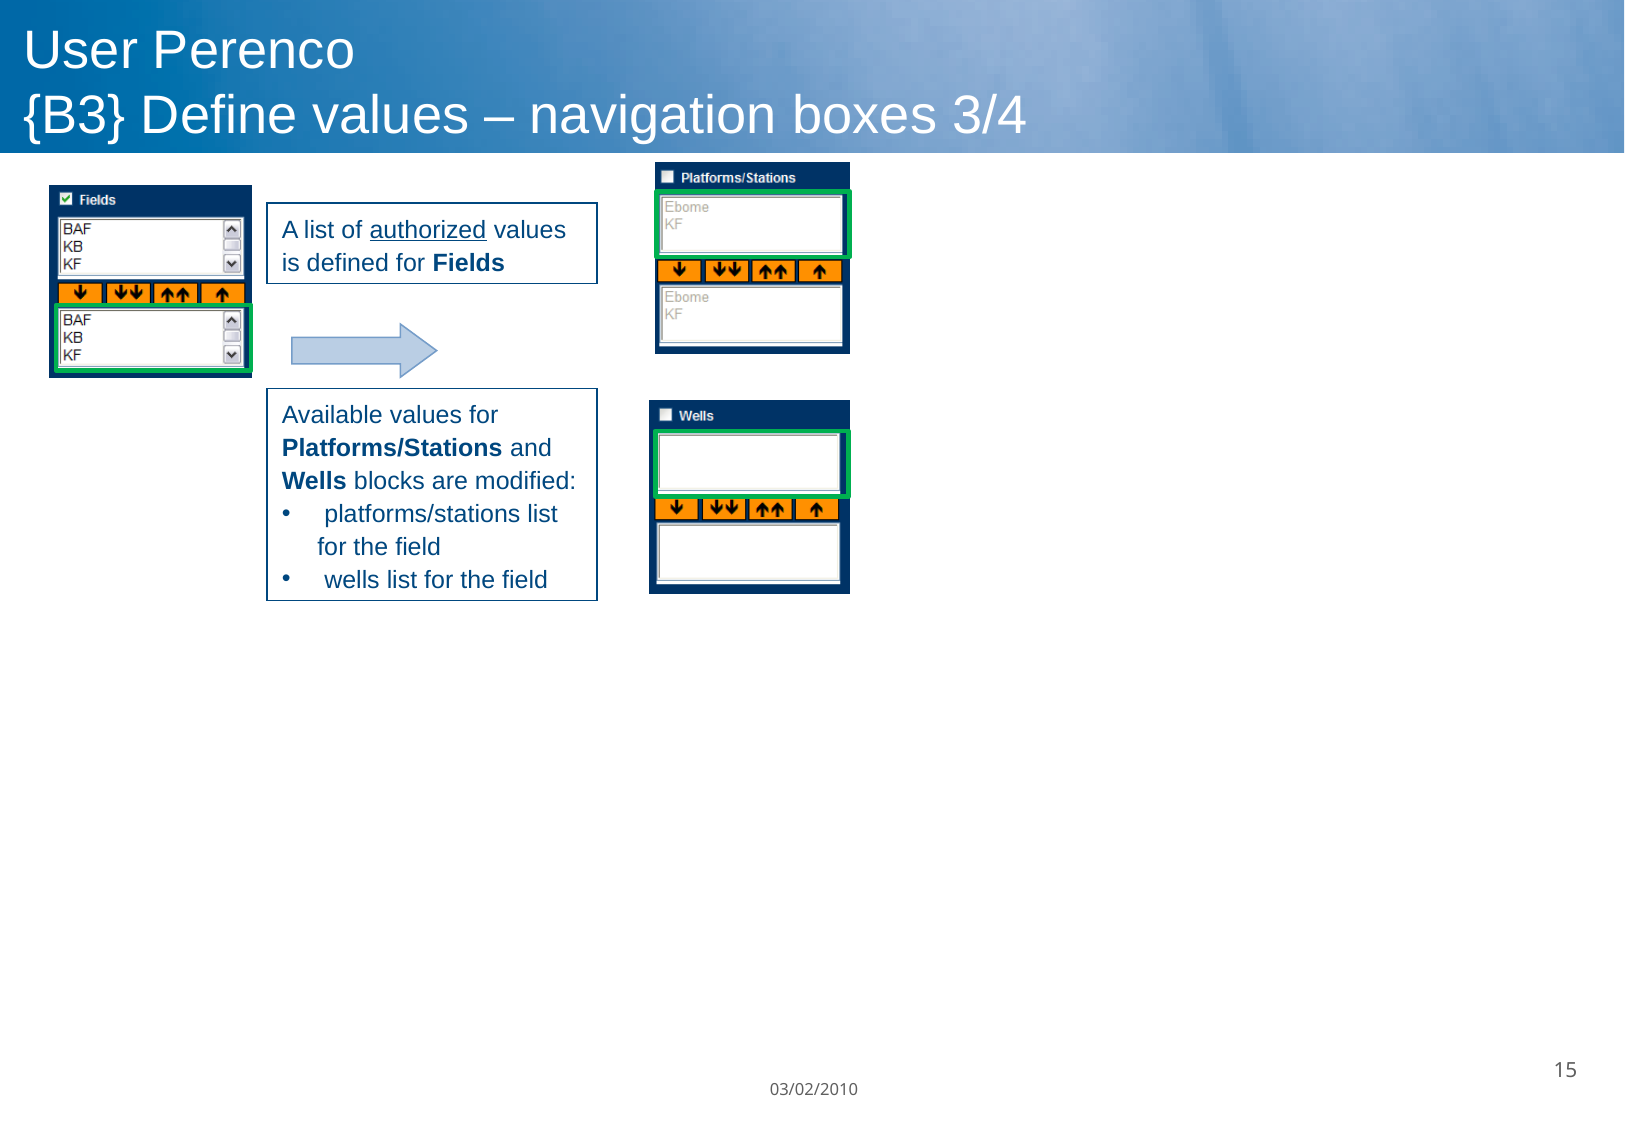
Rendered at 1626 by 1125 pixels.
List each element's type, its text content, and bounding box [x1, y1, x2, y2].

picture [655, 162, 851, 355]
slide_number 15 [0, 1049, 1593, 1093]
text_box Available values for Platforms/Stations and Wells blocks are modified: platforms/stations list for the field wells list for the field [267, 388, 597, 601]
footer 03/02/2010 [14, 1070, 1615, 1104]
picture [649, 400, 851, 594]
text_box [291, 324, 437, 378]
text_box A list of authorized values is defined for Fields [267, 203, 597, 284]
picture [49, 184, 252, 378]
title User Perenco {B3} Define values – navigation boxes 3/4 [0, 0, 1625, 153]
